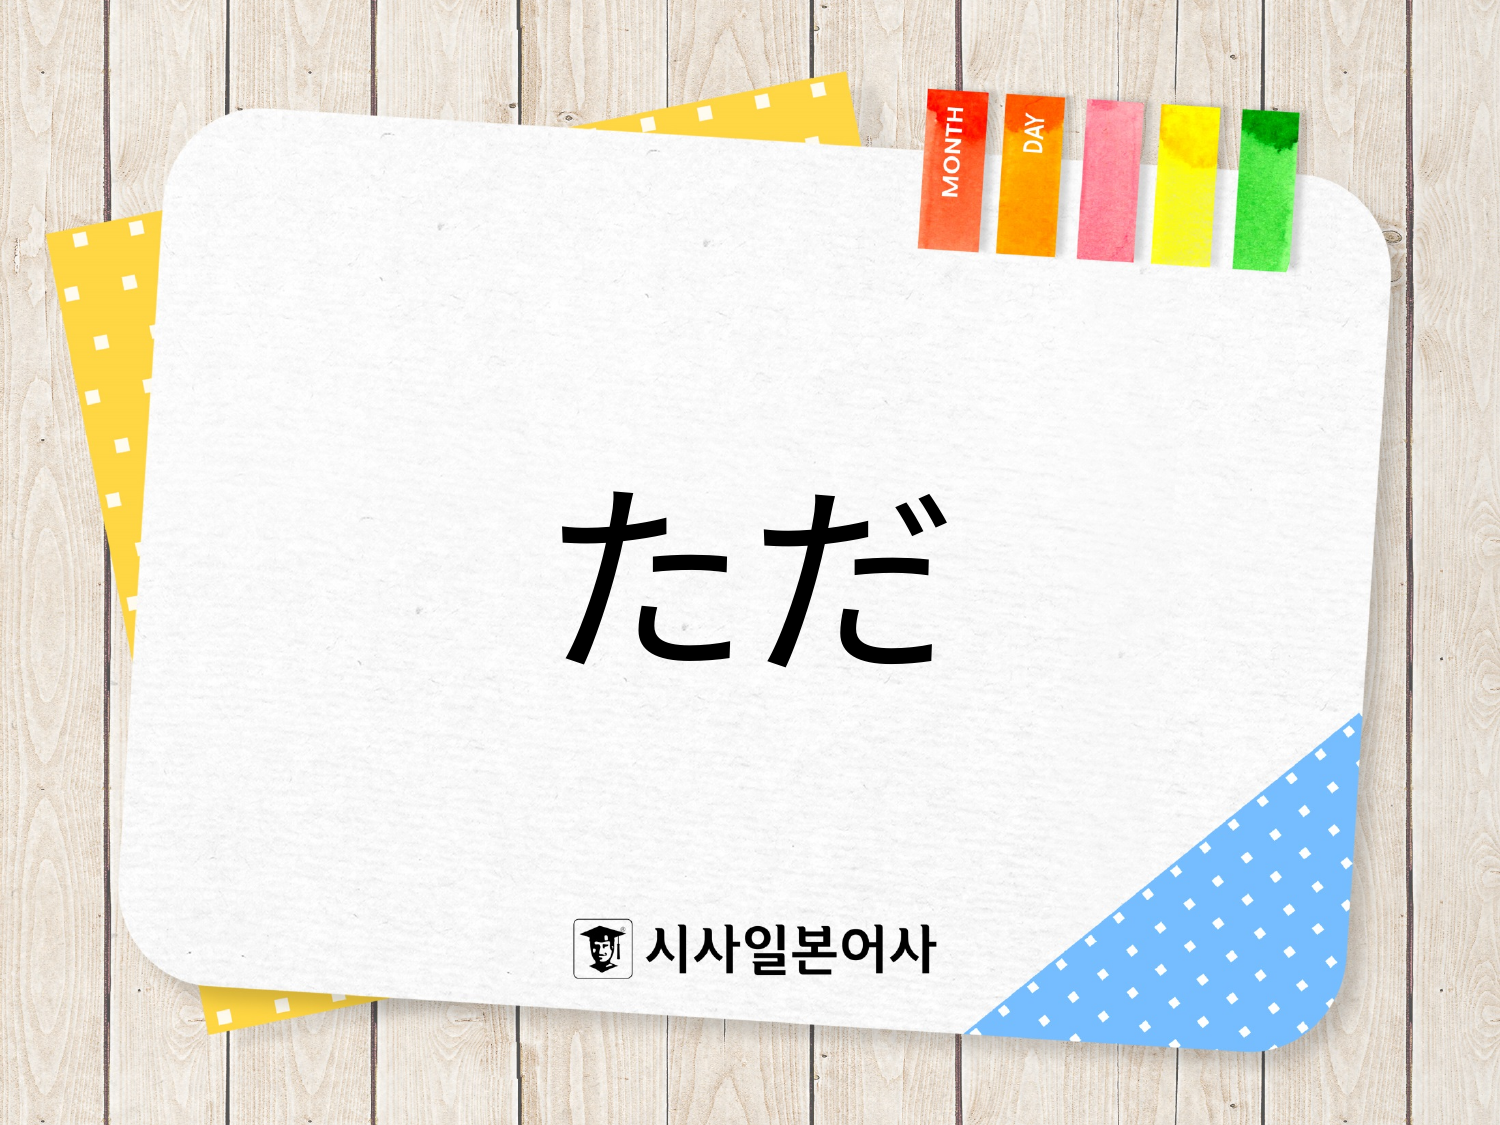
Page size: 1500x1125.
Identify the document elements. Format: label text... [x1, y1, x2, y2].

title ただ [75, 338, 1425, 811]
picture [0, 0, 1500, 1125]
